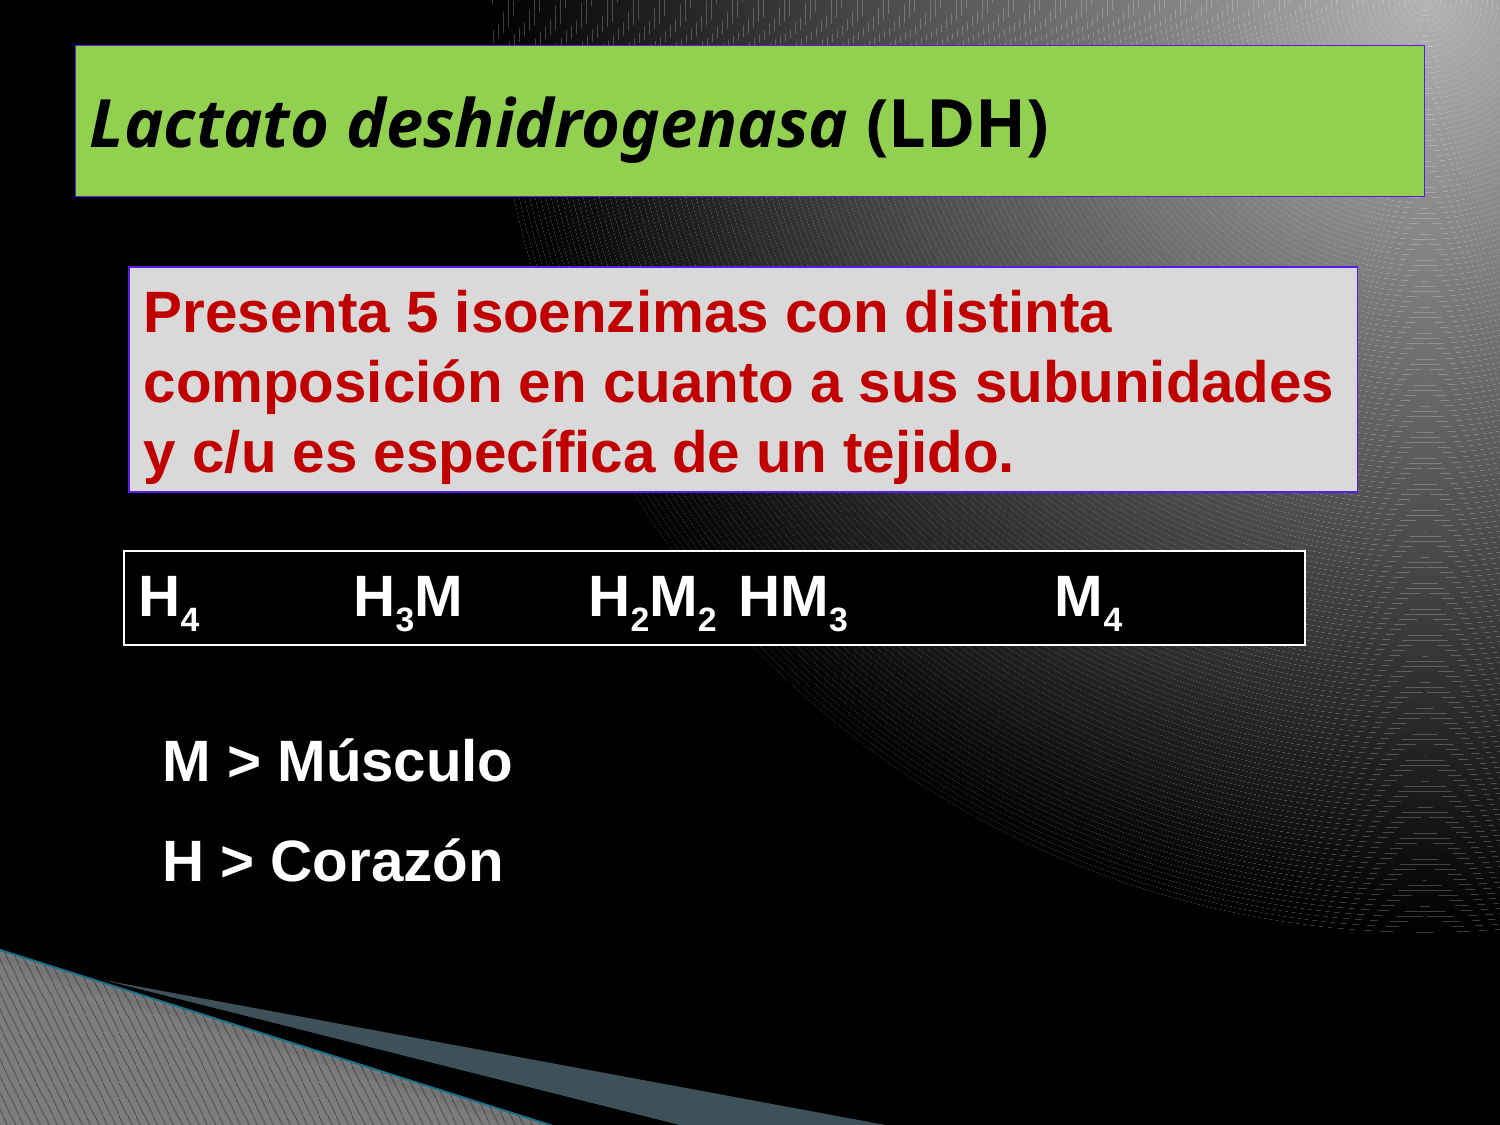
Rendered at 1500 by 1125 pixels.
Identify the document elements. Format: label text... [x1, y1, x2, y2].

picture [0, 952, 543, 1125]
text_box Presenta 5 isoenzimas con distinta composición en cuanto a sus subunidades y c/u es específica de un tejido. [128, 267, 1358, 492]
text_box H4 H3M H2M2 HM3 M4 [123, 550, 1306, 646]
text_box M > Músculo H > Corazón [147, 716, 810, 900]
title Lactato deshidrogenasa (LDH) [75, 45, 1425, 197]
